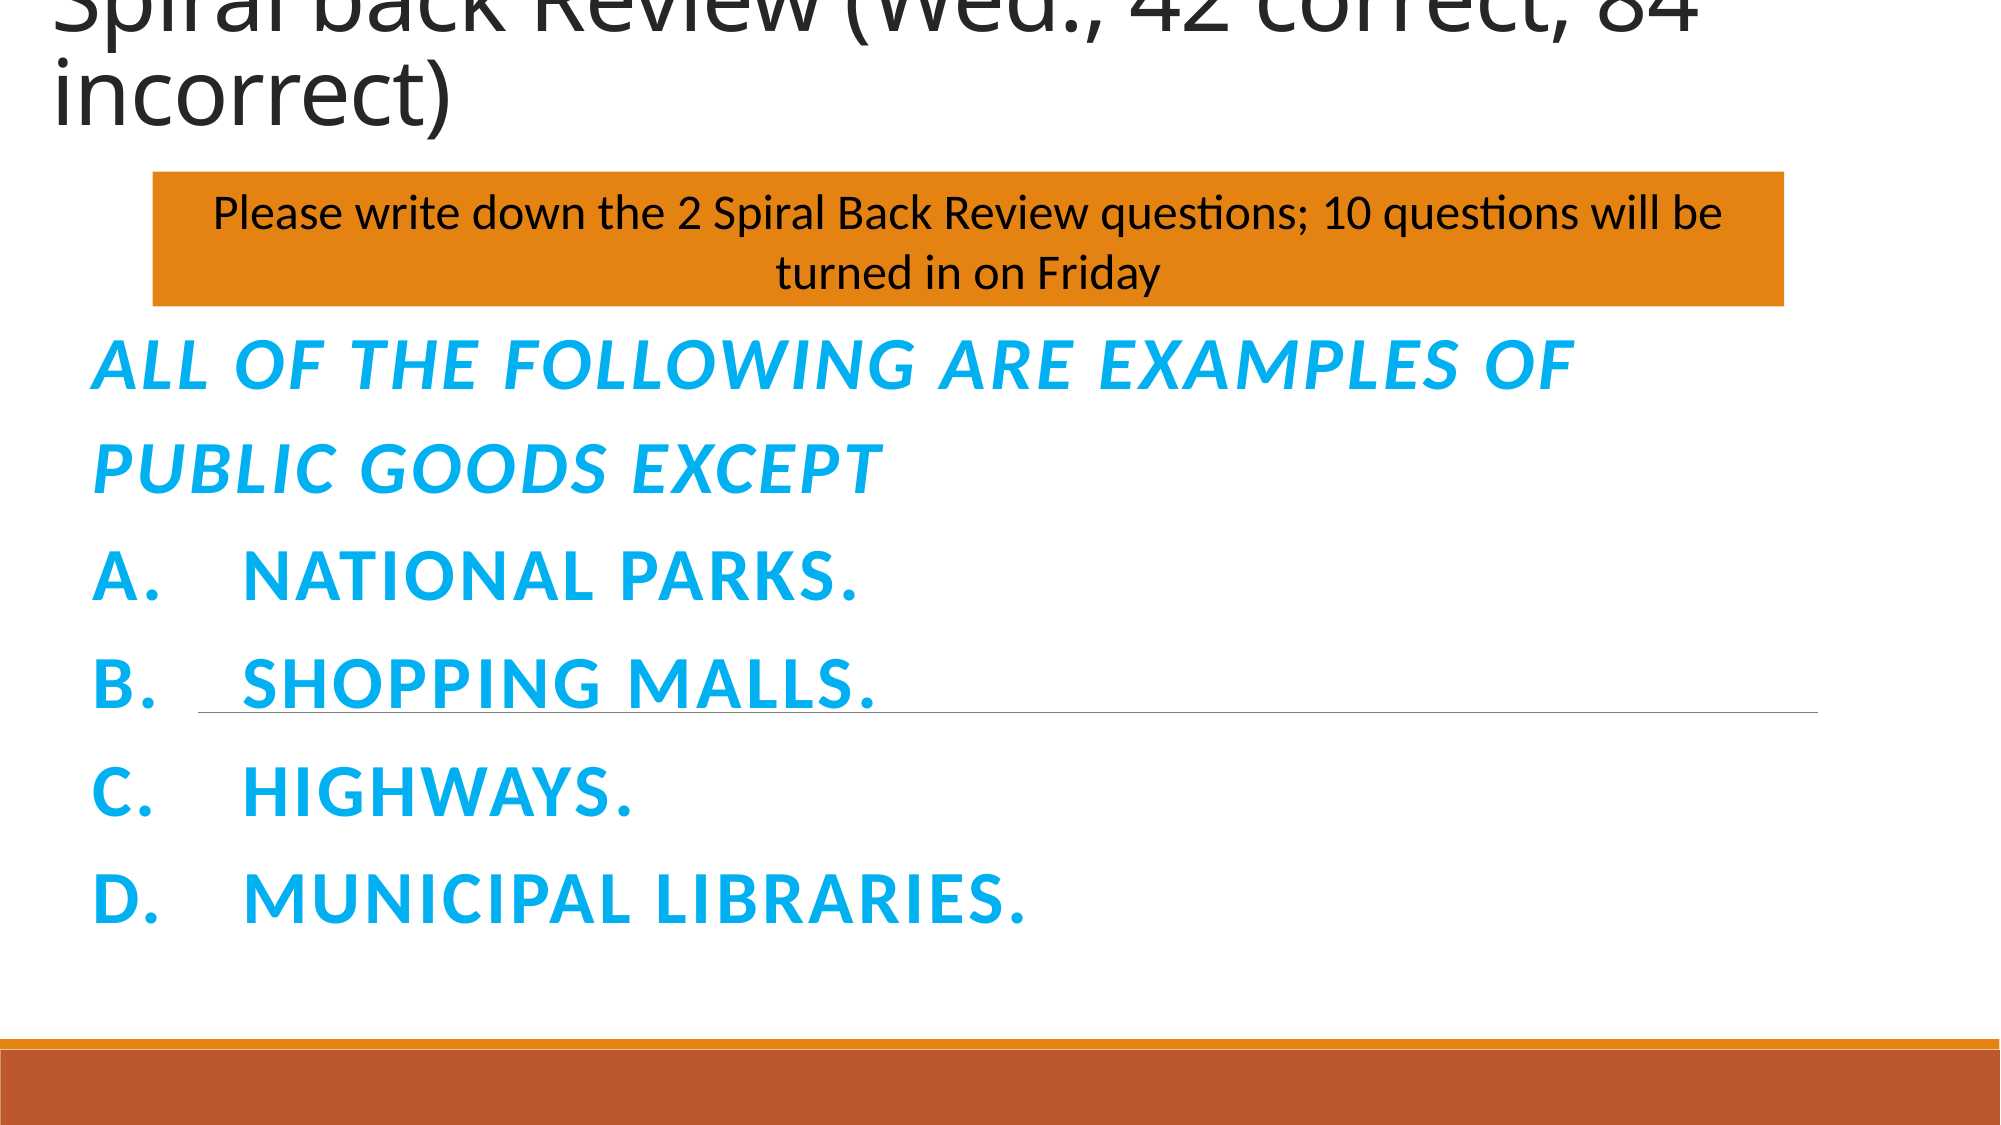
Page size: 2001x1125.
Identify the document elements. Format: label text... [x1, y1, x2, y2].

text_box All of the following are examples of public goods EXCEPT A. national parks. B. shopping malls. C. highways. D. municipal libraries. [77, 293, 1860, 1092]
title Spiral back Review (Wed., 42 correct, 84 incorrect) [36, 0, 1900, 152]
text_box Please write down the 2 Spiral Back Review questions; 10 questions will be turned in on Friday [152, 171, 1785, 293]
